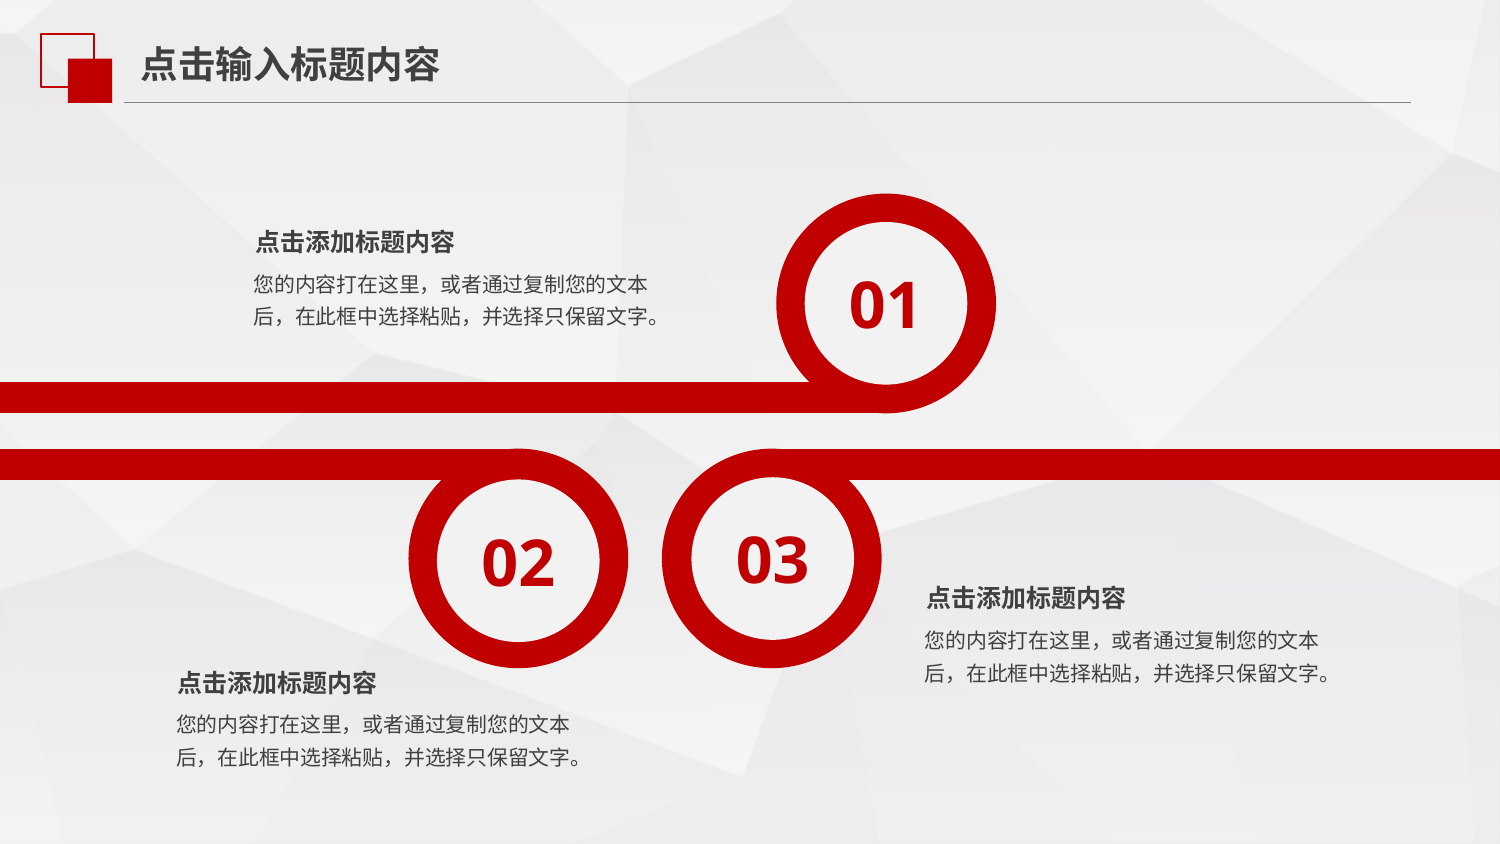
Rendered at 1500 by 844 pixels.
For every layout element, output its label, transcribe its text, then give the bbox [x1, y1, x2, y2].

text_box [661, 448, 882, 669]
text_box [408, 448, 629, 669]
picture [0, 0, 1500, 844]
text_box 点击添加标题内容 [244, 220, 468, 263]
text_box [776, 193, 997, 414]
text_box 您的内容打在这里，或者通过复制您的文本后，在此框中选择粘贴，并选择只保留文字。 [242, 258, 670, 335]
text_box [770, 446, 1500, 482]
text_box 点击添加标题内容 [166, 661, 390, 703]
text_box 点击添加标题内容 [915, 577, 1139, 619]
text_box [0, 380, 770, 415]
text_box 您的内容打在这里，或者通过复制您的文本后，在此框中选择粘贴，并选择只保留文字。 [913, 614, 1341, 691]
text_box 点击输入标题内容 [140, 32, 491, 95]
text_box 您的内容打在这里，或者通过复制您的文本后，在此框中选择粘贴，并选择只保留文字。 [164, 698, 599, 776]
text_box [0, 446, 523, 482]
